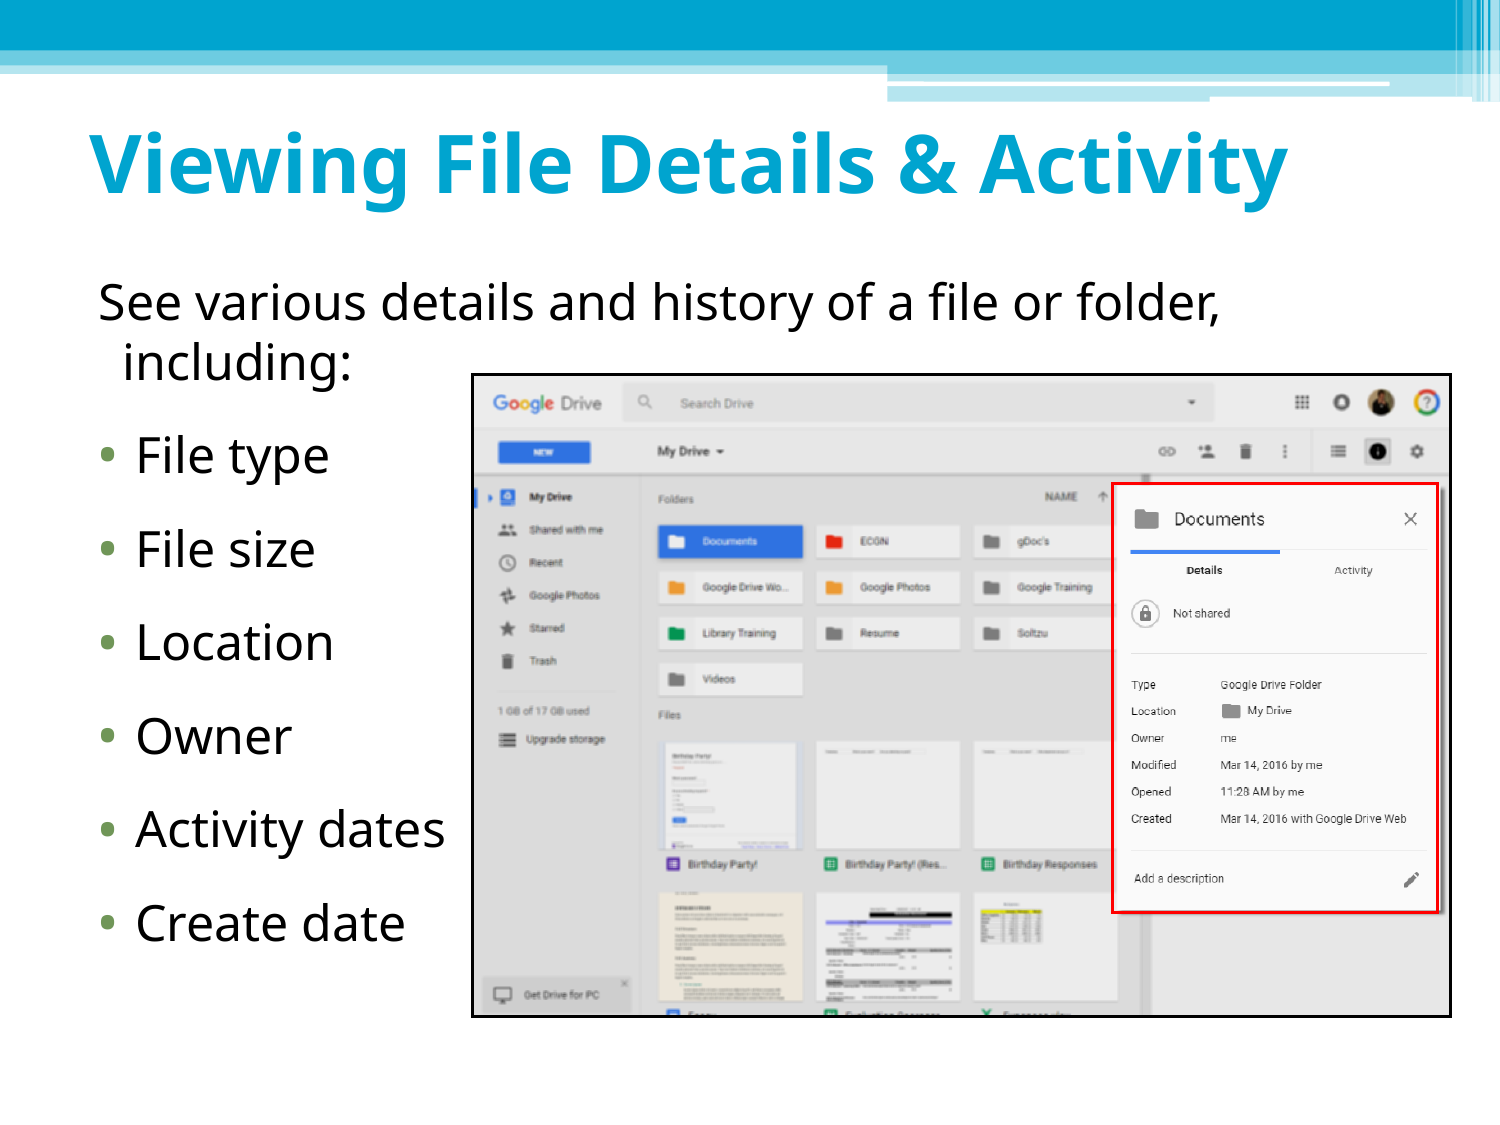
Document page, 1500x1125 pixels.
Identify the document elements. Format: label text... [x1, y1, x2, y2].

picture [474, 376, 1450, 1015]
list See various details and history of a file or folder, including: File type File size Location Owner Activity dates Create date [62, 262, 1405, 999]
title Viewing File Details & Activity [75, 75, 1463, 248]
